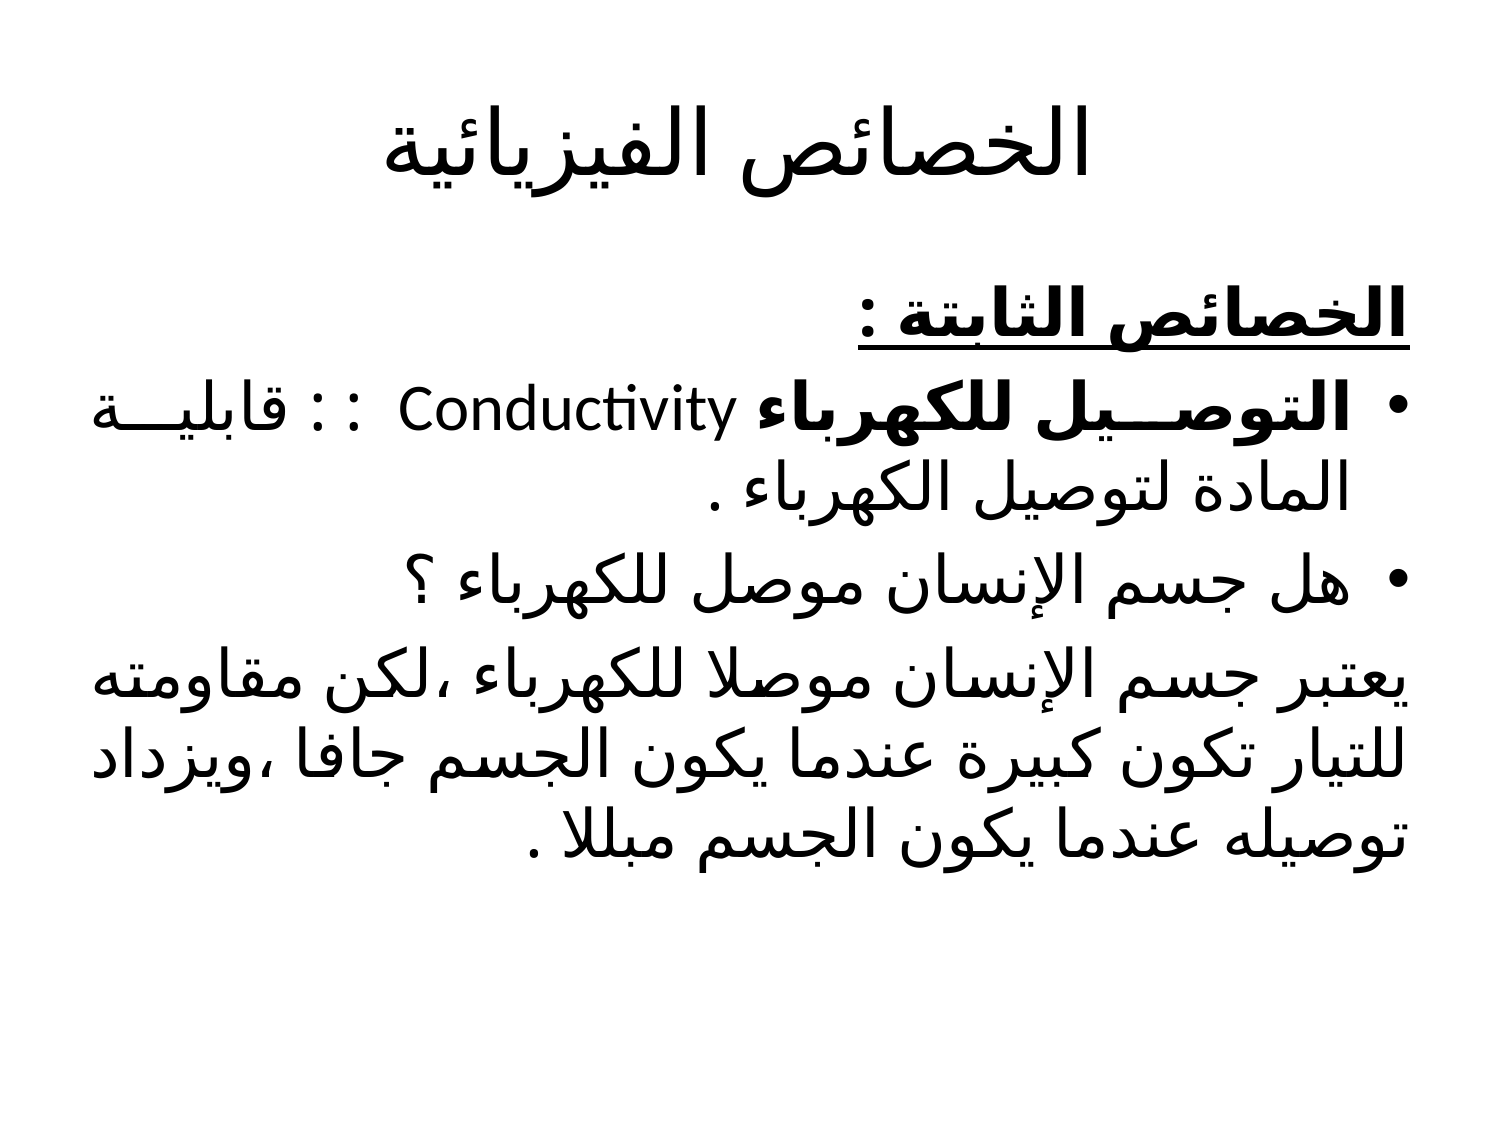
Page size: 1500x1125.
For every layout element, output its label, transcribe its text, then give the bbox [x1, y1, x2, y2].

title الخصائص الفيزيائية [75, 45, 1425, 233]
list الخصائص الثابتة : التوصيل للكهرباء Conductivity : : قابلية المادة لتوصيل الكهرباء . هل جسم الإنسان موصل للكهرباء ؟ يعتبر جسم الإنسان موصلا للكهرباء ،لكن مقاومته للتيار تكون كبيرة عندما يكون الجسم جافا ،ويزداد توصيله عندما يكون الجسم مبللا . [75, 262, 1425, 1005]
